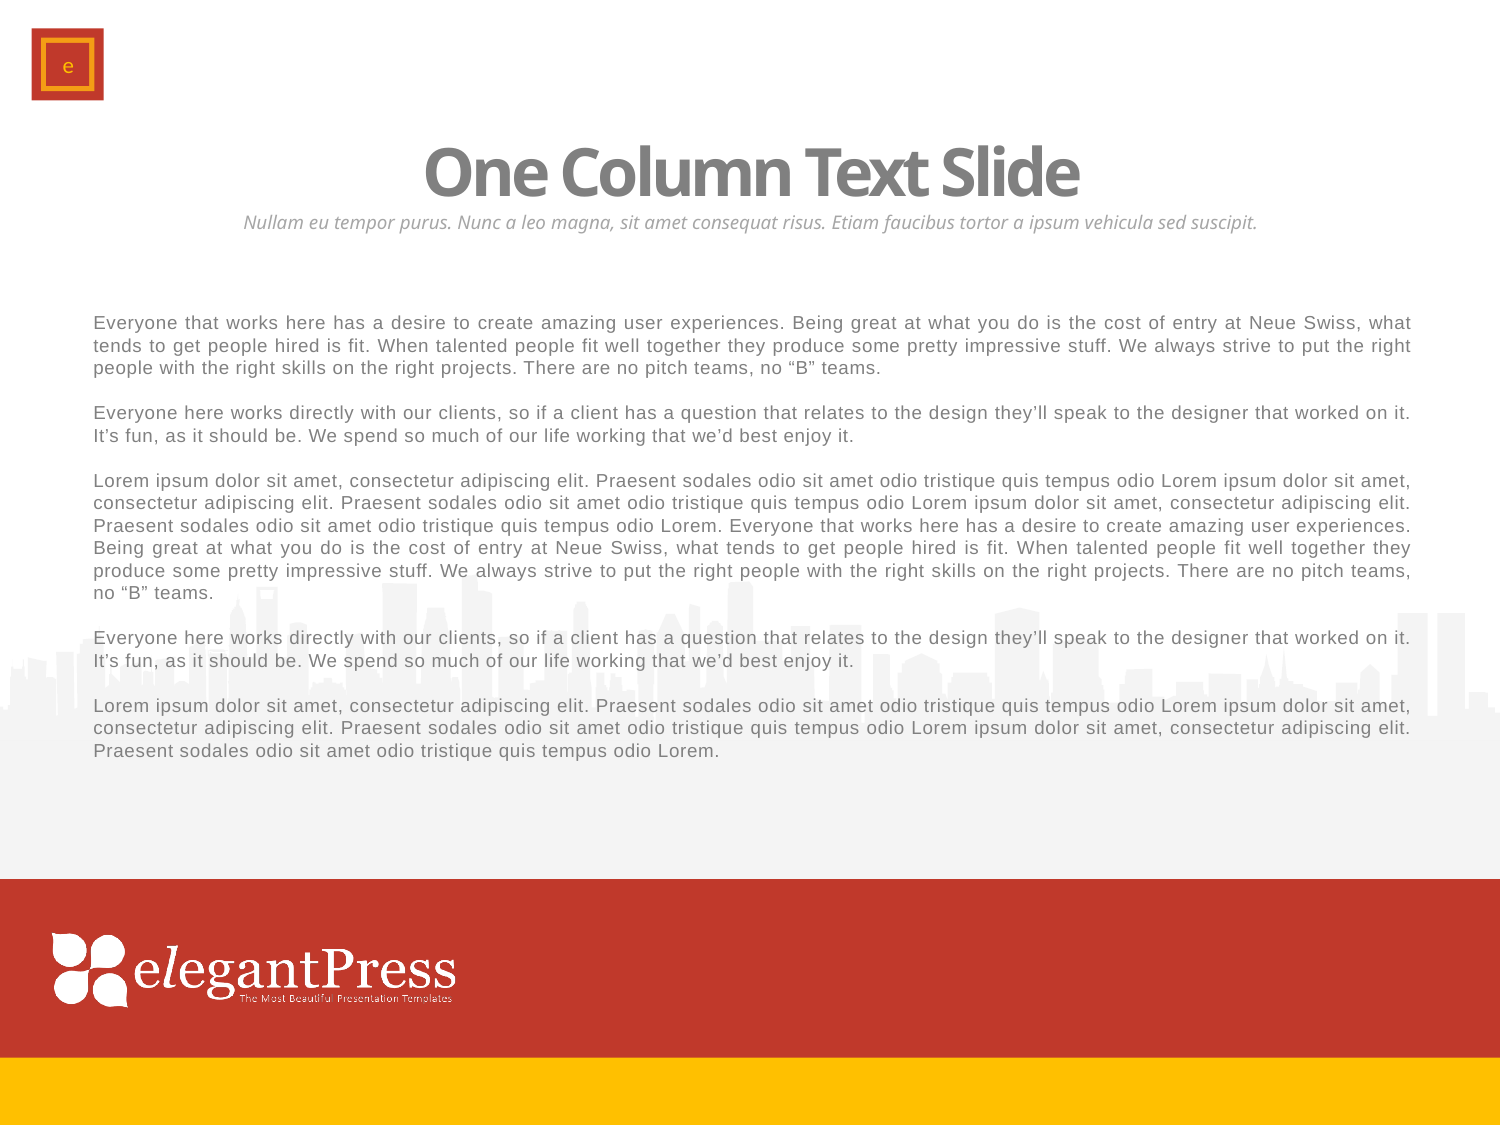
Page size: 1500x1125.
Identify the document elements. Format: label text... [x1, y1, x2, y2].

text_box One Column Text Slide [415, 126, 1091, 206]
picture [43, 924, 460, 1018]
text_box Nullam eu tempor purus. Nunc a leo magna, sit amet consequat risus. Etiam faucibus tortor a ipsum vehicula sed suscipit. [92, 206, 1413, 237]
text_box Everyone that works here has a desire to create amazing user experiences. Being great at what you do is the cost of entry at Neue Swiss, what tends to get people hired is fit. When talented people fit well together they produce some pretty impressive stuff. We always strive to put the right people with the right skills on the right projects. There are no pitch teams, no “B” teams. Everyone here works directly with our clients, so if a client has a question that relates to the design they’ll speak to the designer that worked on it. It’s fun, as it should be. We spend so much of our life working that we’d best enjoy it. Lorem ipsum dolor sit amet, consectetur adipiscing elit. Praesent sodales odio sit amet odio tristique quis tempus odio Lorem ipsum dolor sit amet, consectetur adipiscing elit. Praesent sodales odio sit amet odio tristique quis tempus odio Lorem ipsum dolor sit amet, consectetur adipiscing elit. Praesent sodales odio sit amet odio tristique quis tempus odio Lorem. Everyone that works here has a desire to create amazing user experiences. Being great at what you do is the cost of entry at Neue Swiss, what tends to get people hired is fit. When talented people fit well together they produce some pretty impressive stuff. We always strive to put the right people with the right skills on the right projects. There are no pitch teams, no “B” teams. Everyone here works directly with our clients, so if a client has a question that relates to the design they’ll speak to the designer that worked on it. It’s fun, as it should be. We spend so much of our life working that we’d best enjoy it. Lorem ipsum dolor sit amet, consectetur adipiscing elit. Praesent sodales odio sit amet odio tristique quis tempus odio Lorem ipsum dolor sit amet, consectetur adipiscing elit. Praesent sodales odio sit amet odio tristique quis tempus odio Lorem ipsum dolor sit amet, consectetur adipiscing elit. Praesent sodales odio sit amet odio tristique quis tempus odio Lorem. [82, 305, 1424, 797]
